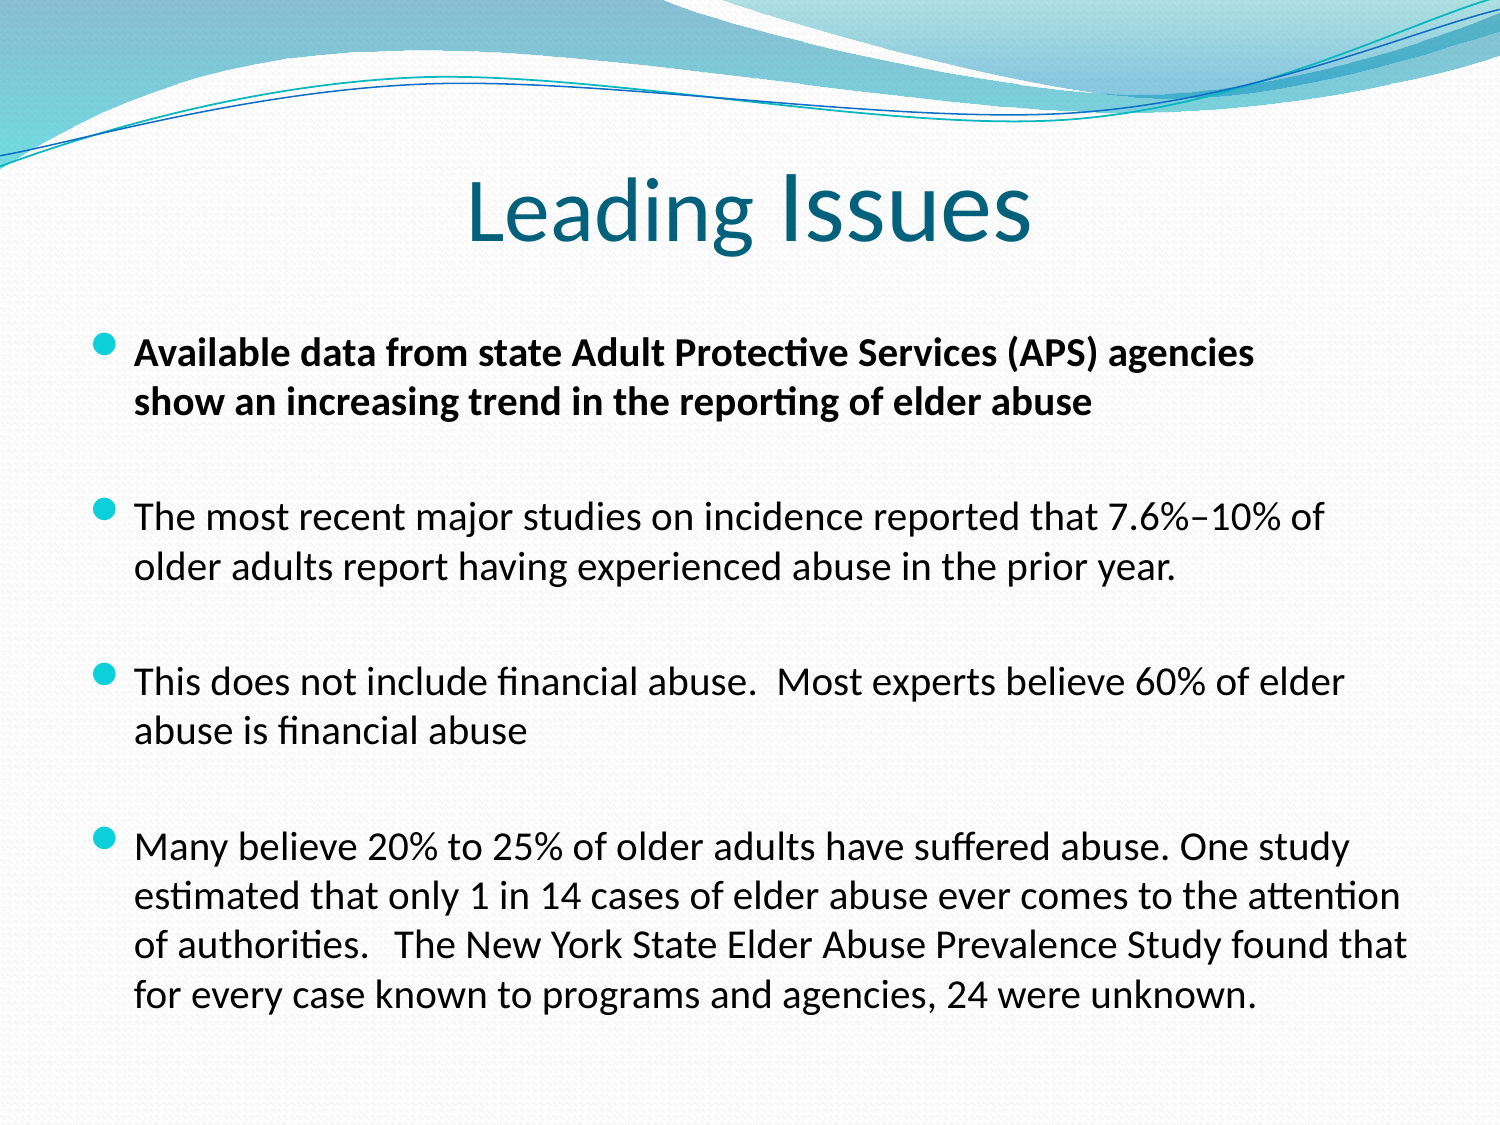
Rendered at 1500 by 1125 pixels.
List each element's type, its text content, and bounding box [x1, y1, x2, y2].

list Available data from state Adult Protective Services (APS) agencies show an increasing trend in the reporting of elder abuse The most recent major studies on incidence reported that 7.6%–10% of older adults report having experienced abuse in the prior year. This does not include financial abuse. Most experts believe 60% of elder abuse is financial abuse Many believe 20% to 25% of older adults have suffered abuse. One study estimated that only 1 in 14 cases of elder abuse ever comes to the attention of authorities. The New York State Elder Abuse Prevalence Study found that for every case known to programs and agencies, 24 were unknown. [75, 317, 1425, 1038]
title Leading Issues [75, 115, 1425, 263]
